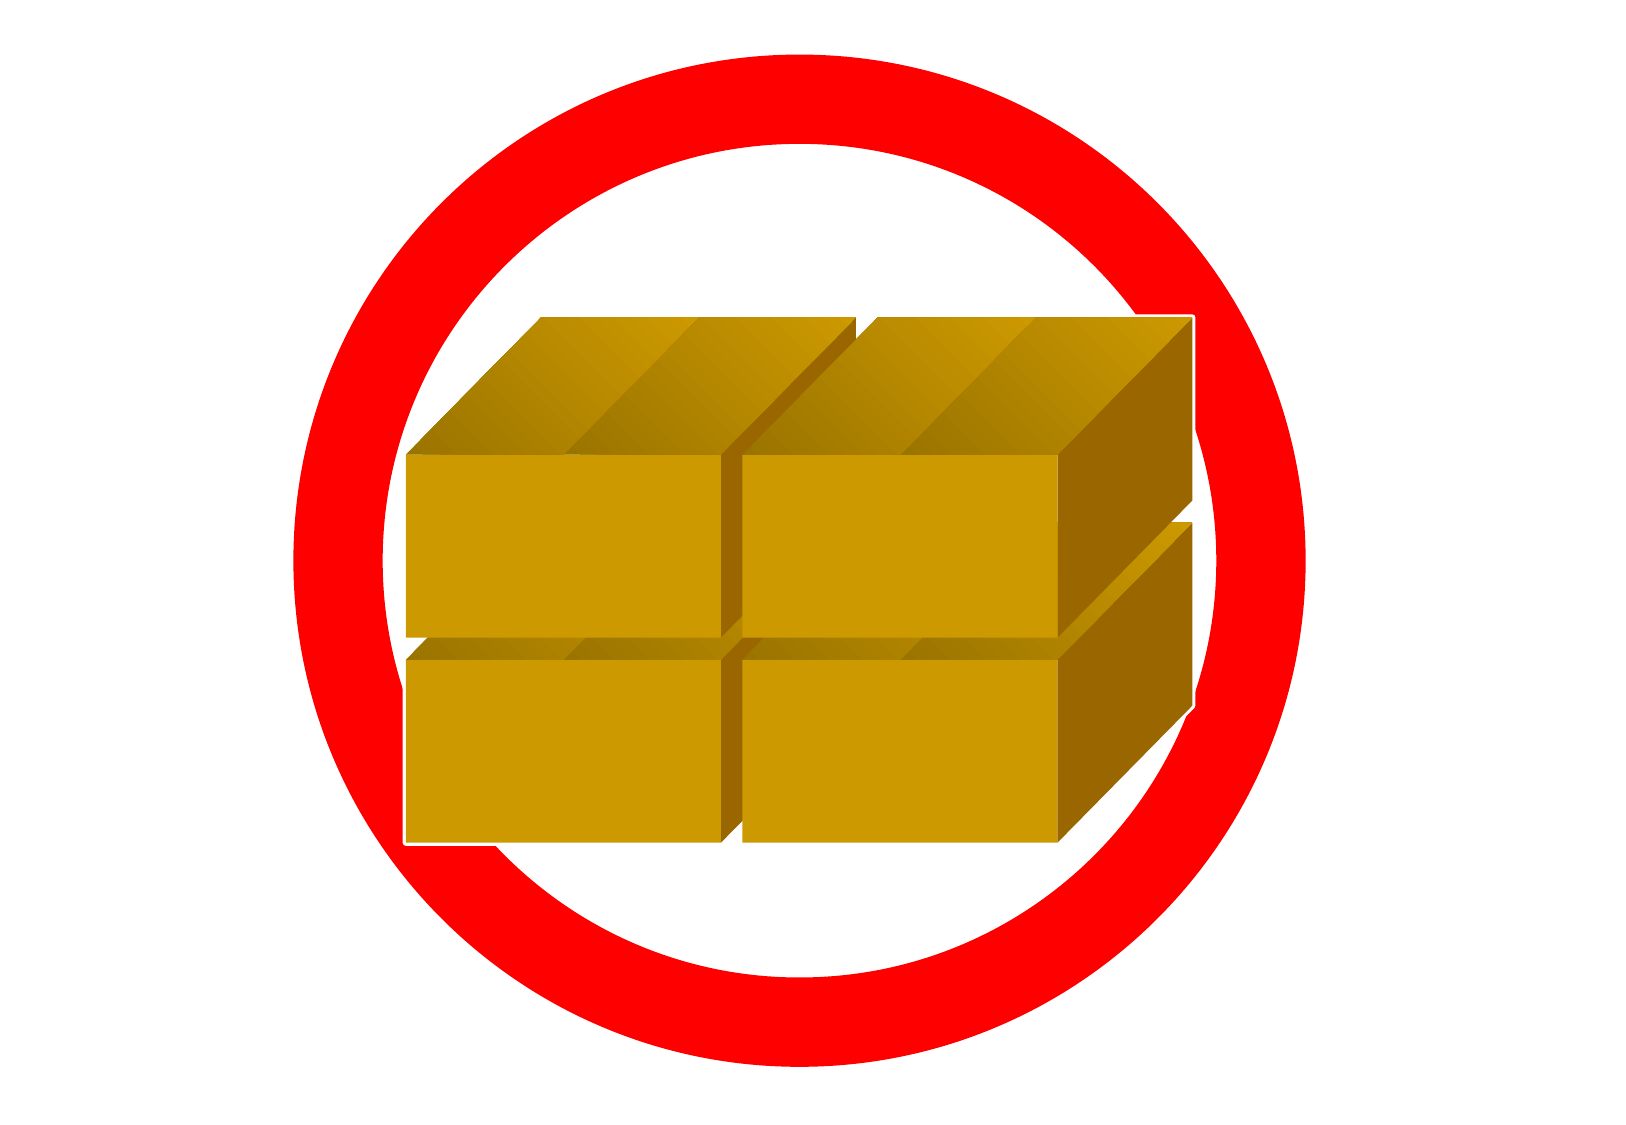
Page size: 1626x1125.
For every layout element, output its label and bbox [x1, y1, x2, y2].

text_box [293, 54, 1306, 1068]
